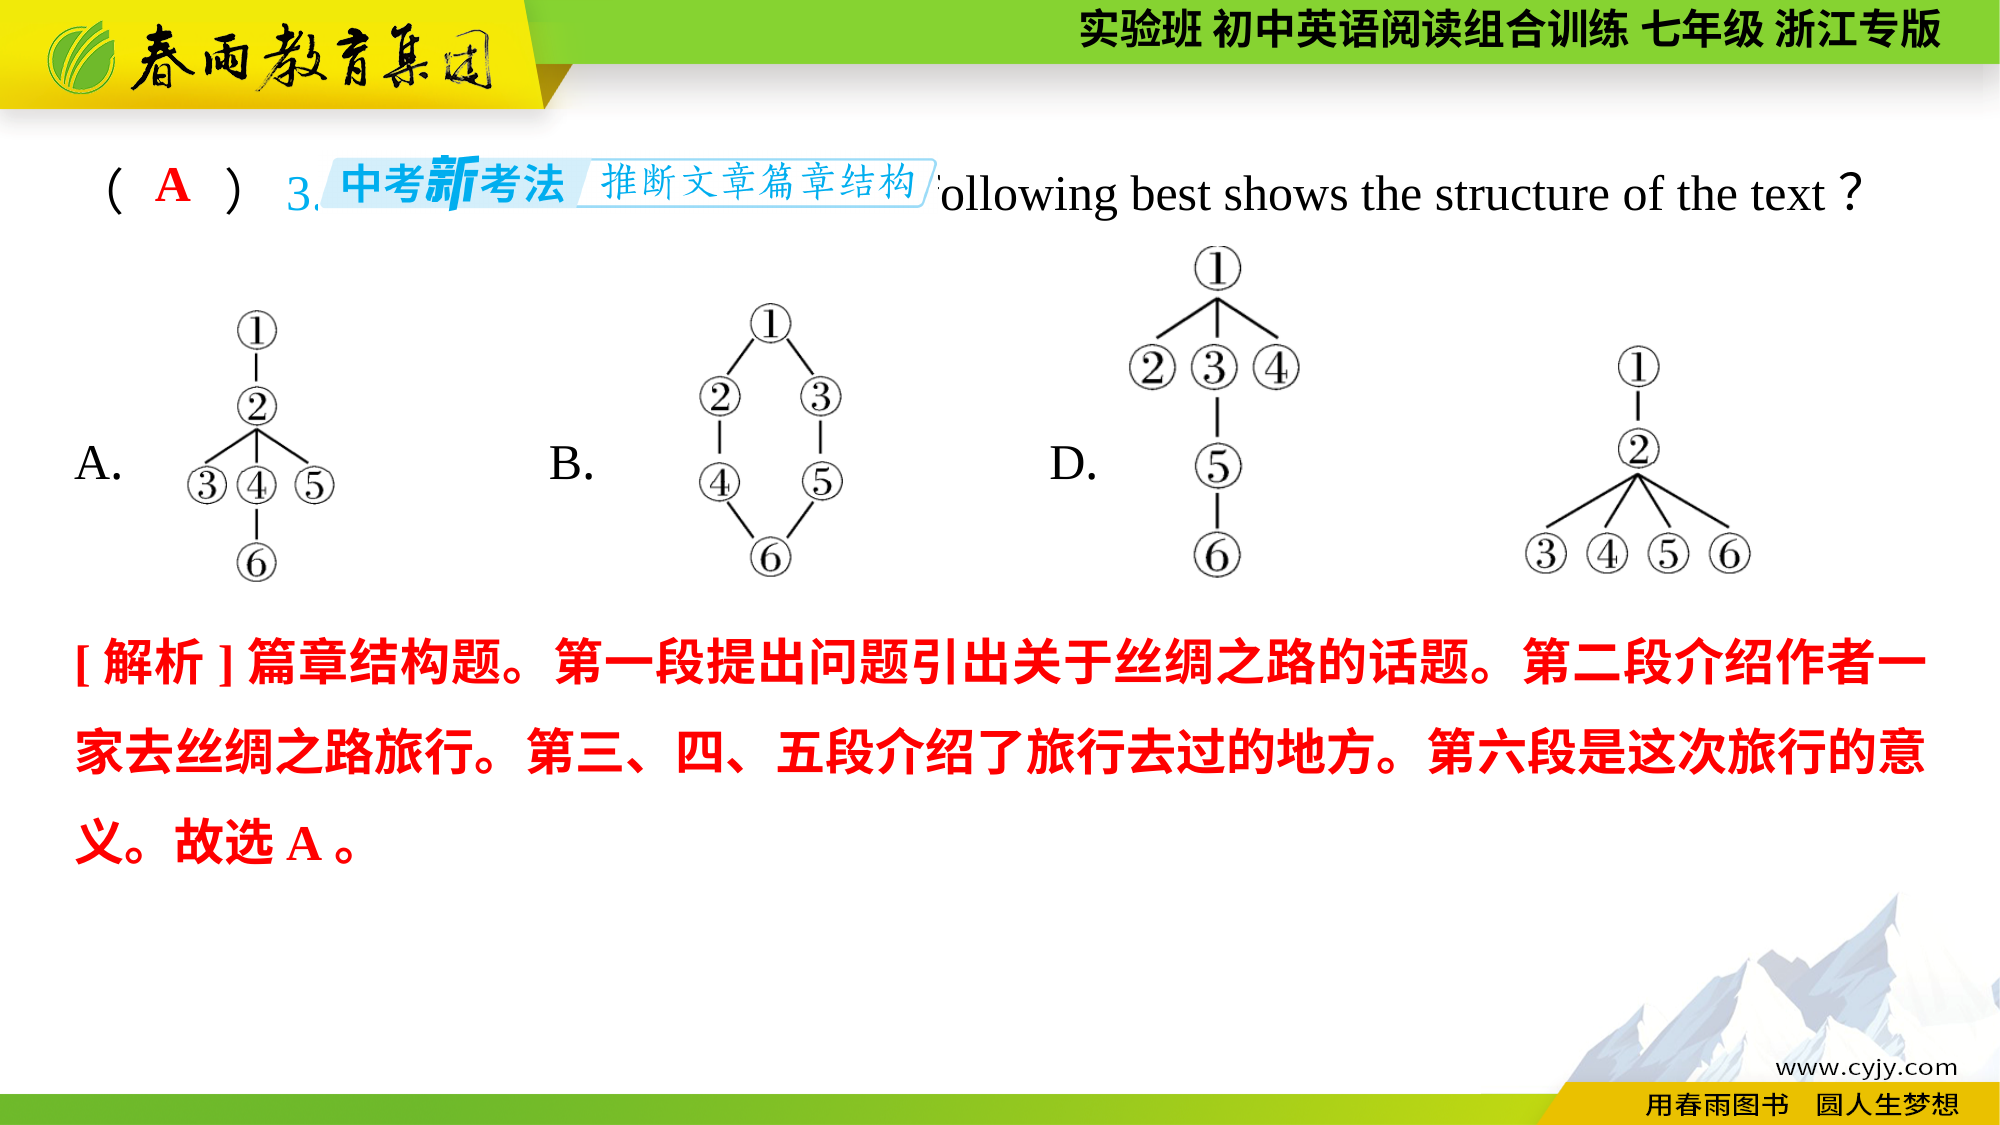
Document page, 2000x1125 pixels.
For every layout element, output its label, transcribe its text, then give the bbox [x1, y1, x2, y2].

picture [0, 0, 2000, 1125]
text_box [解析]篇章结构题。第一段提出问题引出关于丝绸之路的话题。第二段介绍作者一家去丝绸之路旅行。第三、四、五段介绍了旅行去过的地方。第六段是这次旅行的意义。故选A。 [59, 593, 1944, 879]
text_box A [140, 143, 206, 219]
list （ ）3. Which of the following best shows the structure of the text？ A. B. C. D. [59, 122, 1944, 592]
